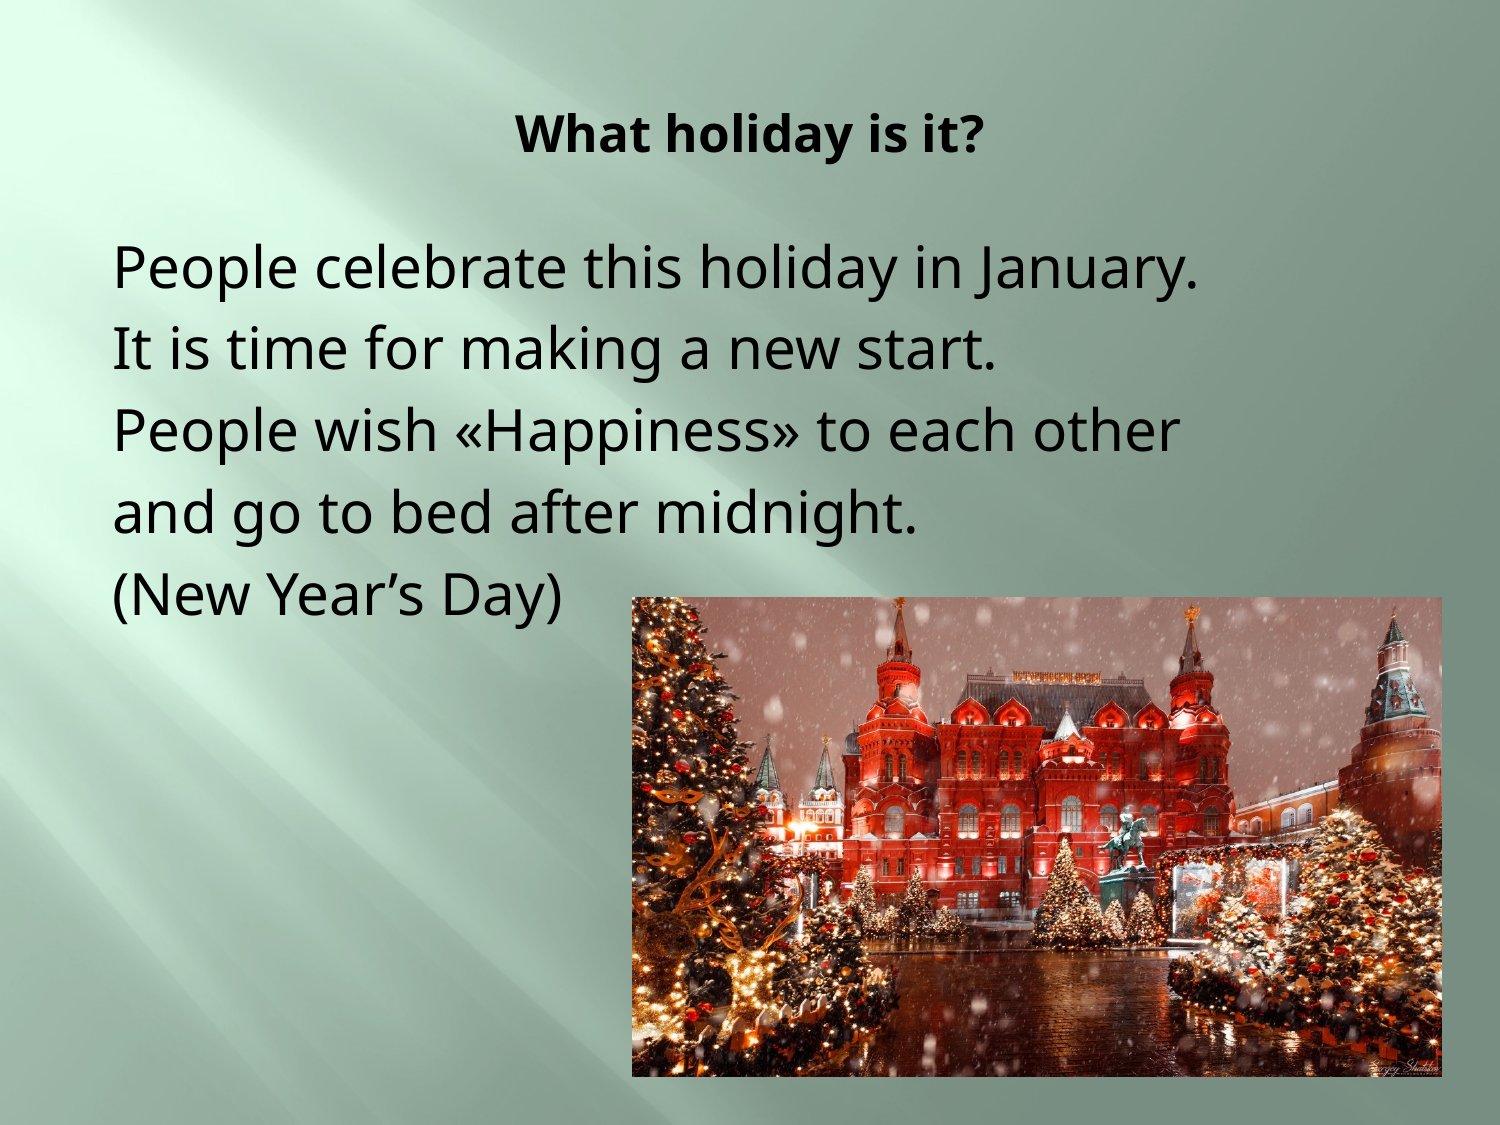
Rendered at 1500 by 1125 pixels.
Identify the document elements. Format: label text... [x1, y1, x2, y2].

list People celebrate this holiday in January. It is time for making a new start. People wish «Happiness» to each other and go to bed after midnight. (New Year’s Day) [75, 222, 1425, 1035]
title What holiday is it? [75, 93, 1425, 222]
picture [632, 597, 1442, 1077]
